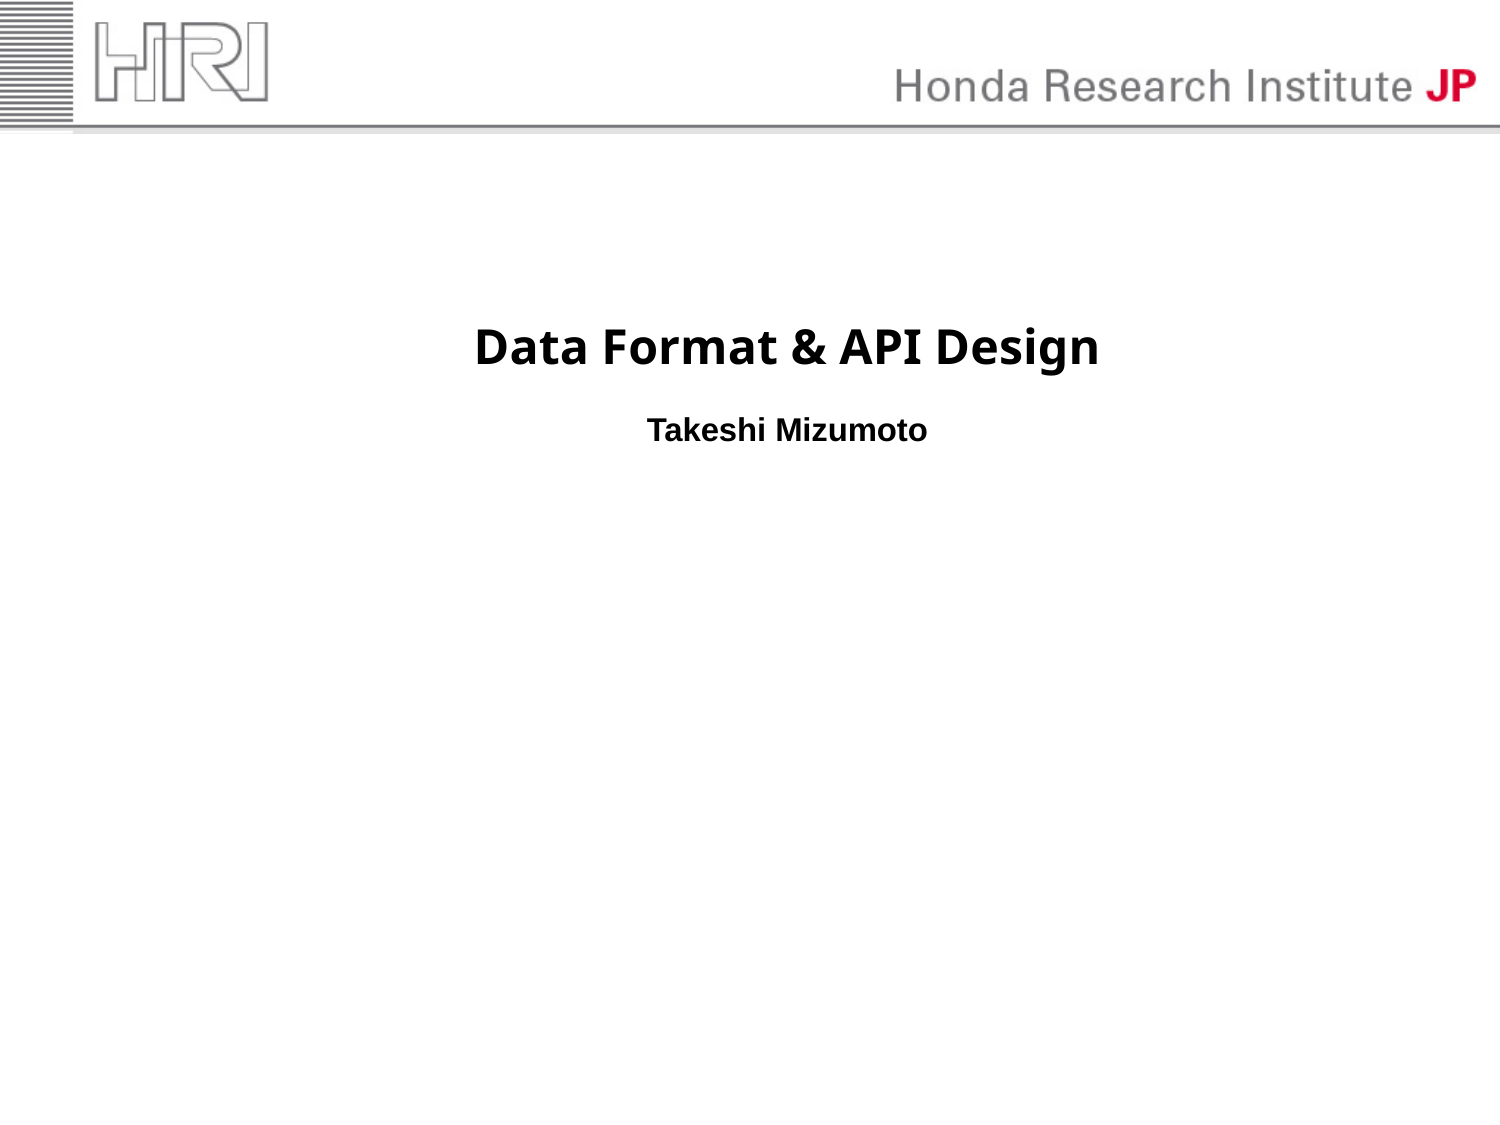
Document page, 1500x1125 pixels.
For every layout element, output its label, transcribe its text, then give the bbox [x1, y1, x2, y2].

subtitle Takeshi Mizumoto [107, 408, 1468, 622]
picture [0, 0, 1500, 134]
title Data Format & API Design [107, 160, 1468, 374]
